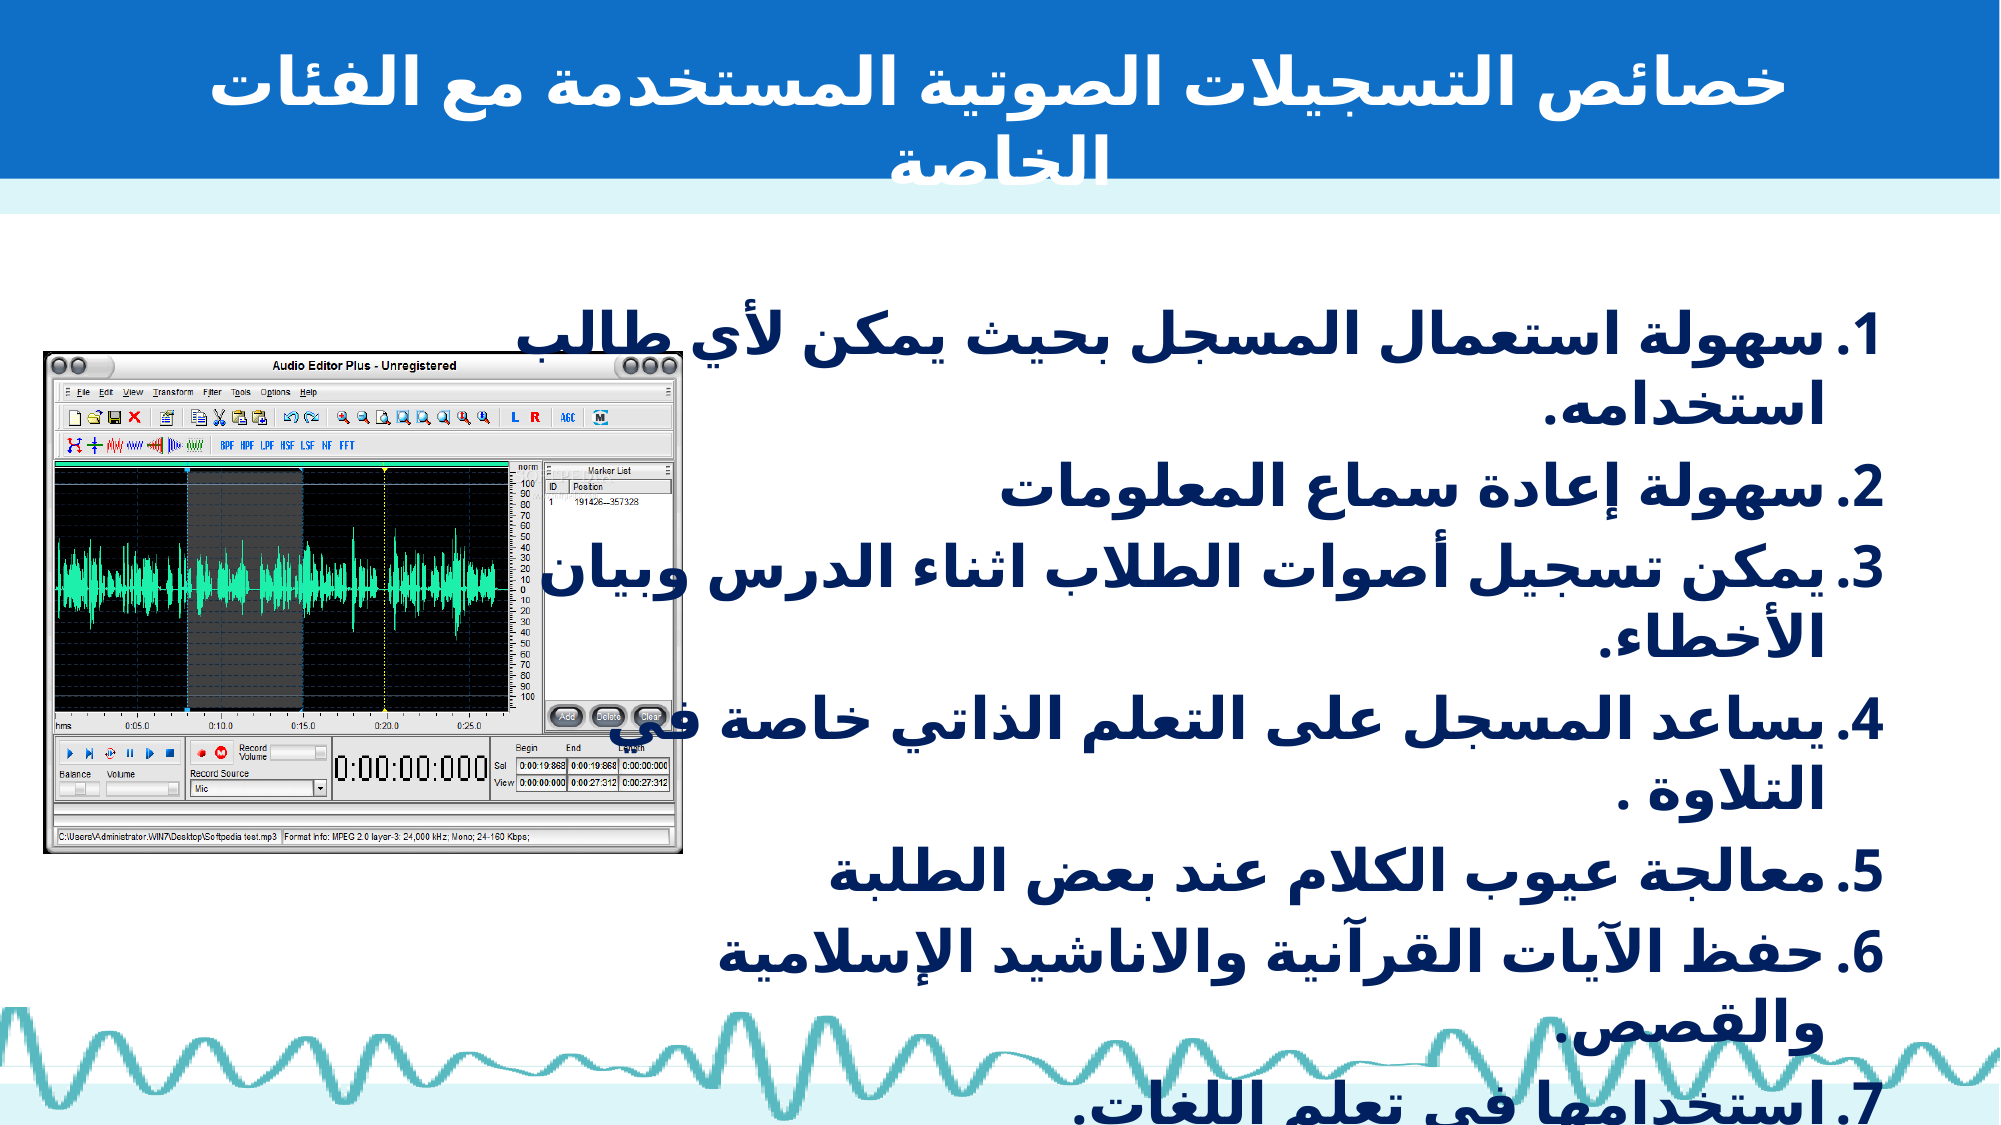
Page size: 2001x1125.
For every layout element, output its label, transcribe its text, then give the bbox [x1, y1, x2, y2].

title خصائص التسجيلات الصوتية المستخدمة مع الفئات الخاصة [99, 24, 1900, 213]
list سهولة استعمال المسجل بحيث يمكن لأي طالب استخدامه. سهولة إعادة سماع المعلومات يمكن تسجيل أصوات الطلاب اثناء الدرس وبيان الأخطاء. يساعد المسجل على التعلم الذاتي خاصة في التلاوة . معالجة عيوب الكلام عند بعض الطلبة حفظ الآيات القرآنية والاناشيد الإسلامية والقصص. استخدامها في تعلم اللغات. [451, 288, 1899, 909]
picture [43, 350, 683, 854]
